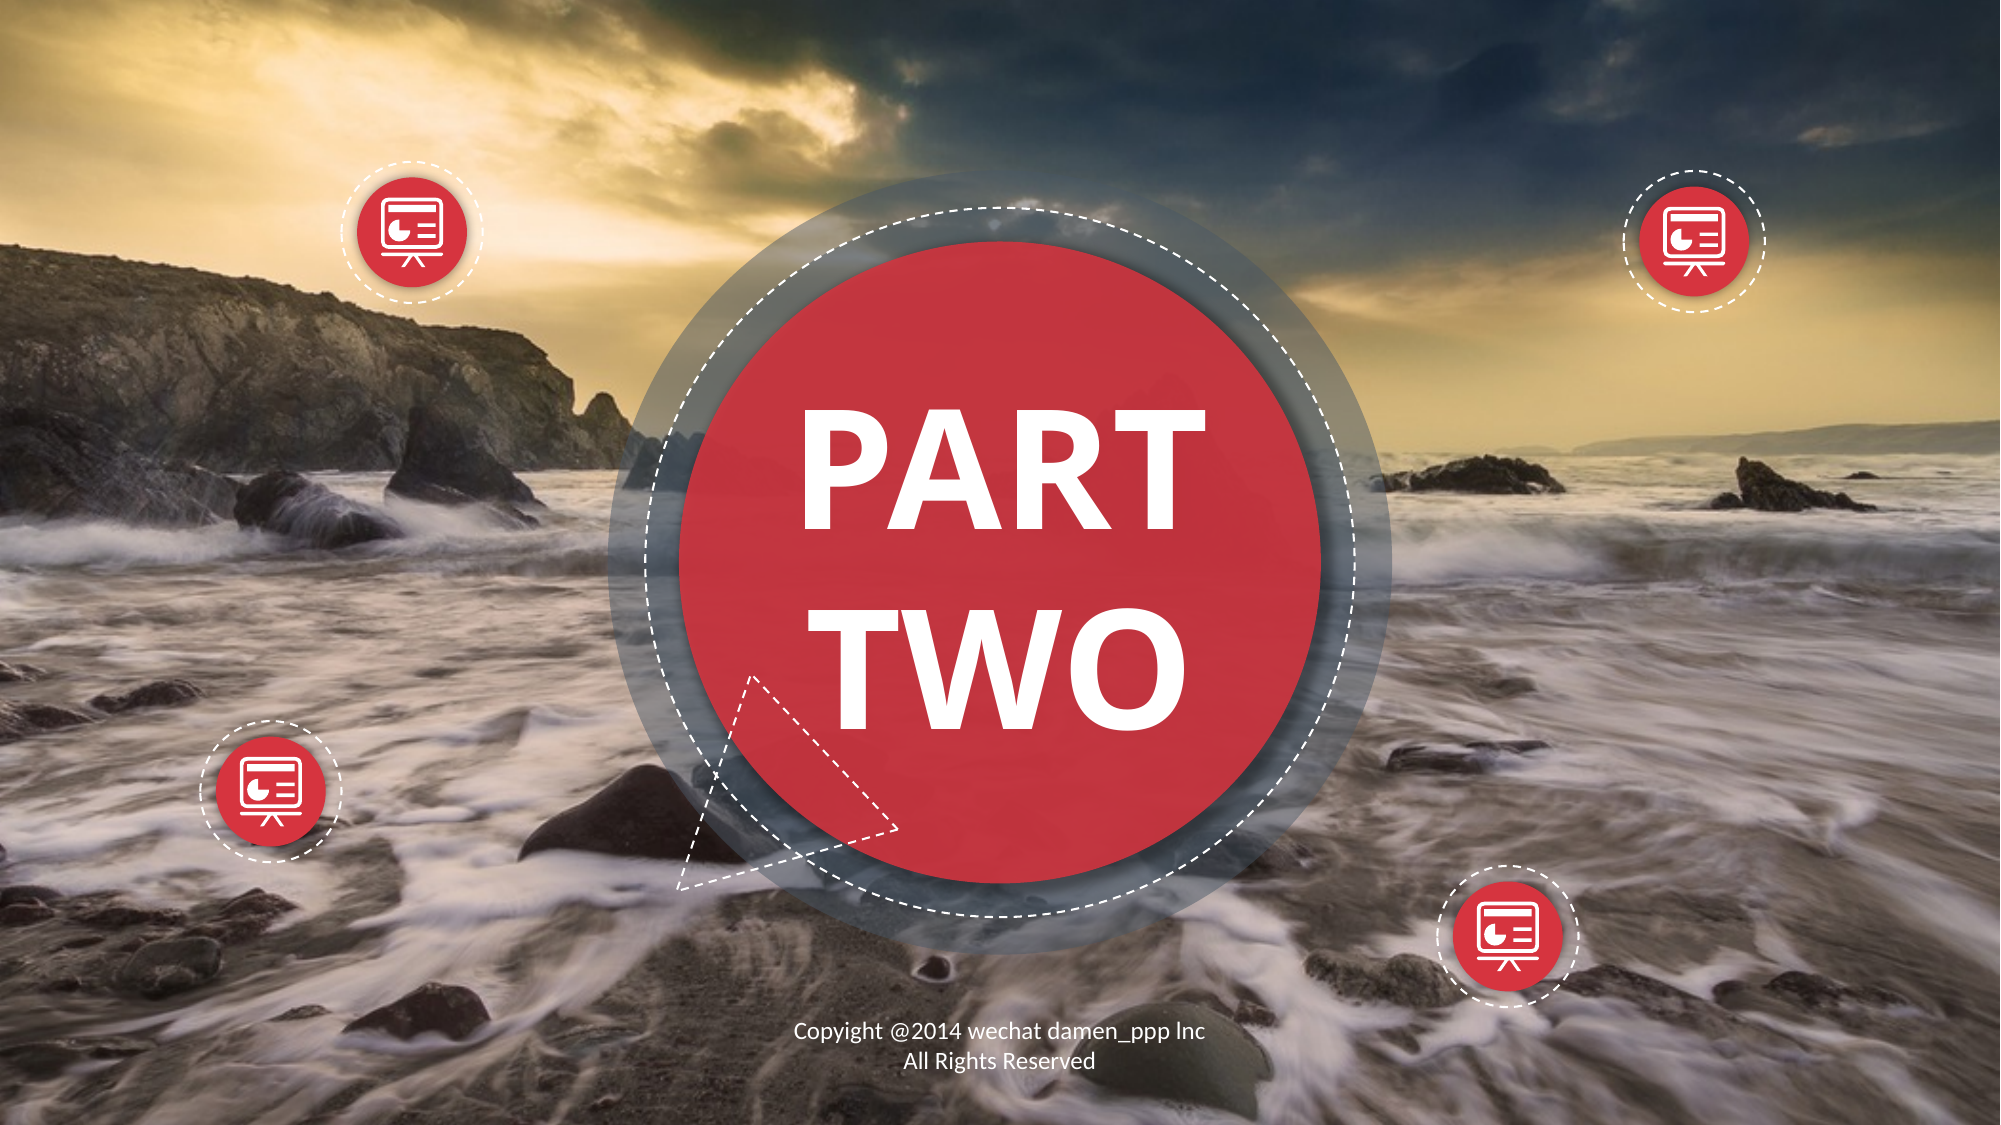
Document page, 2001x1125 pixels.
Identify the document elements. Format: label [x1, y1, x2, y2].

text_box [341, 161, 483, 303]
text_box [1623, 170, 1765, 313]
text_box [200, 721, 342, 863]
picture [0, 0, 2001, 1125]
text_box [1437, 865, 1579, 1008]
